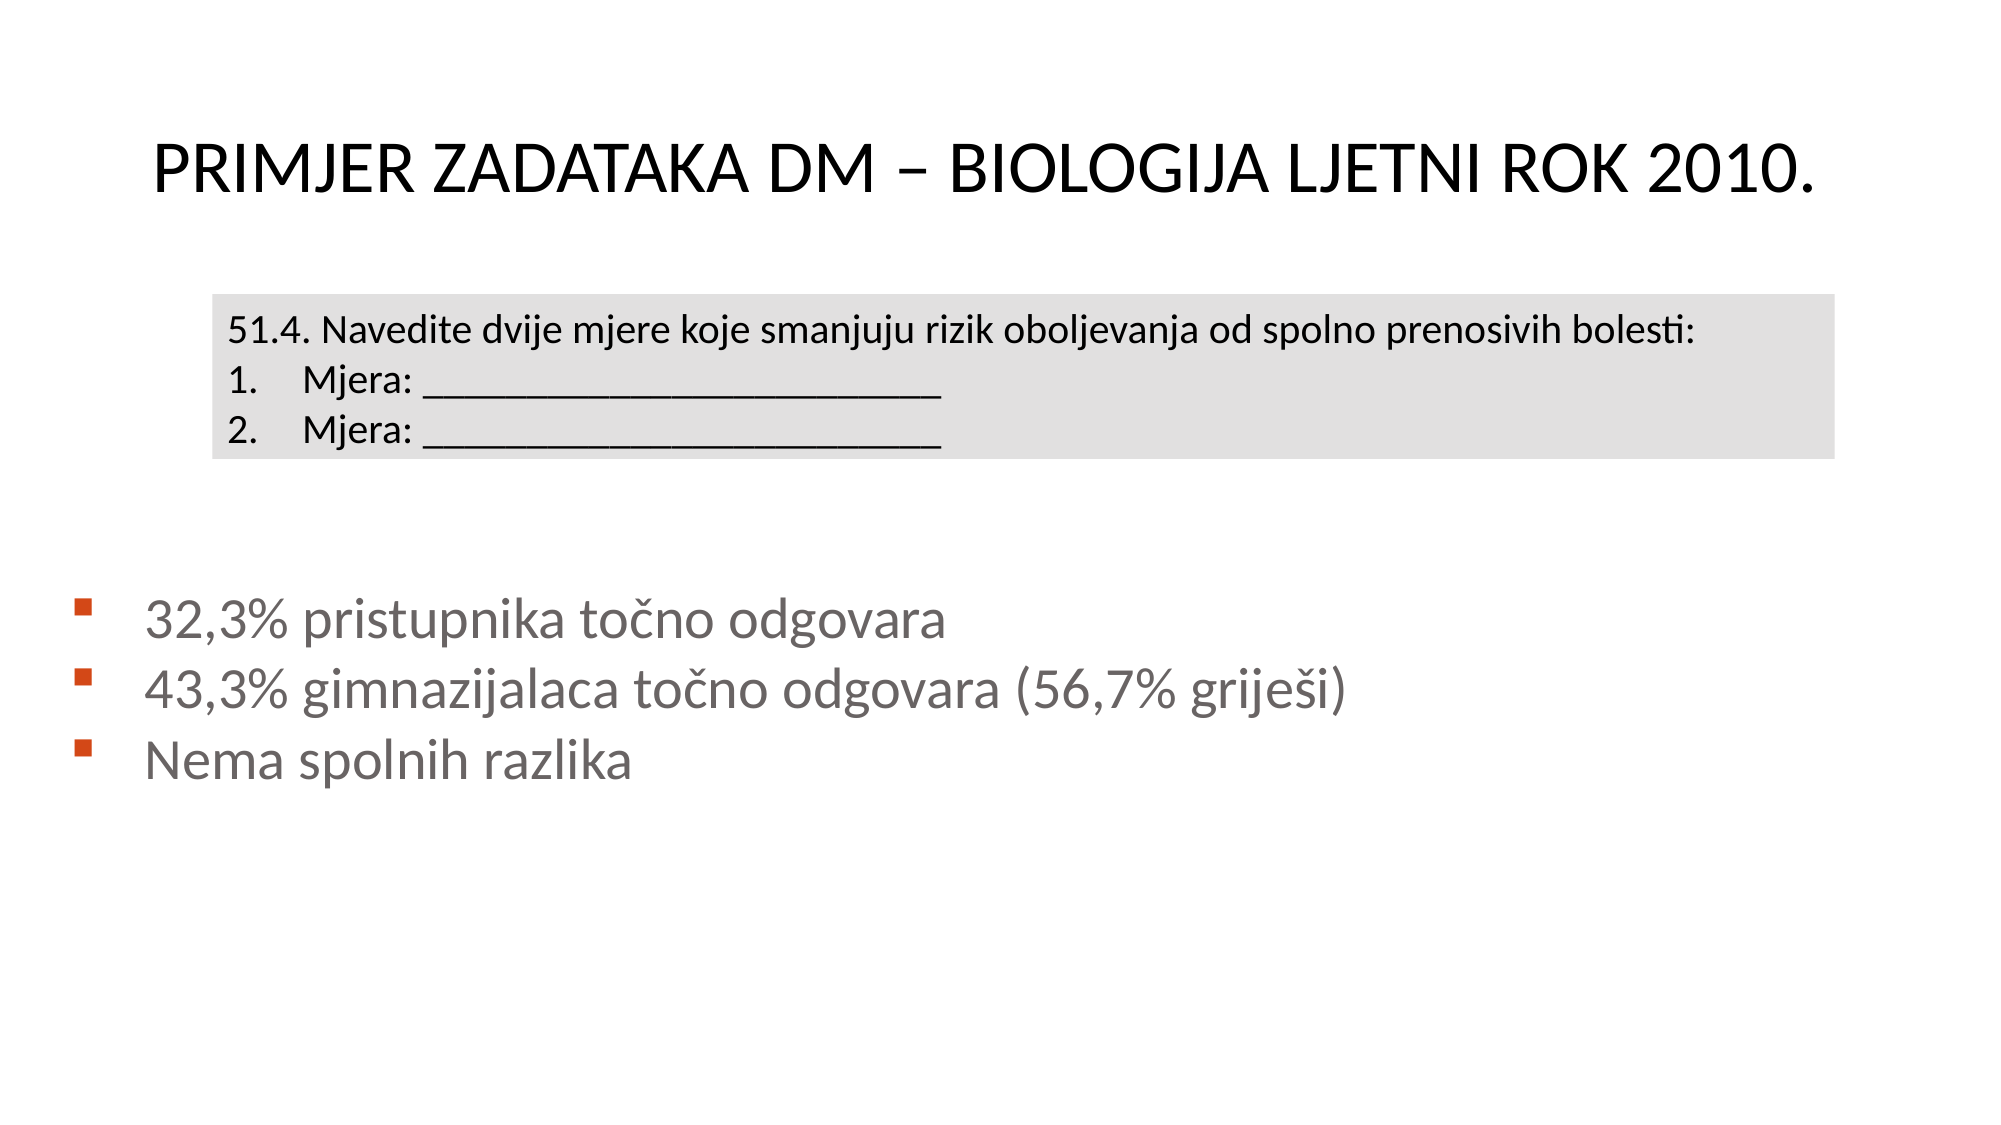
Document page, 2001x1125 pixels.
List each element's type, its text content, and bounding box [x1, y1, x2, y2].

title PRIMJER ZADATAKA DM – BIOLOGIJA LJETNI ROK 2010. [137, 59, 1863, 278]
text_box 32,3% pristupnika točno odgovara 43,3% gimnazijalaca točno odgovara (56,7% griješi) Nema spolnih razlika [55, 586, 1945, 894]
text_box 51.4. Navedite dvije mjere koje smanjuju rizik oboljevanja od spolno prenosivih bolesti: Mjera: _________________________ Mjera: _________________________ [212, 294, 1835, 459]
